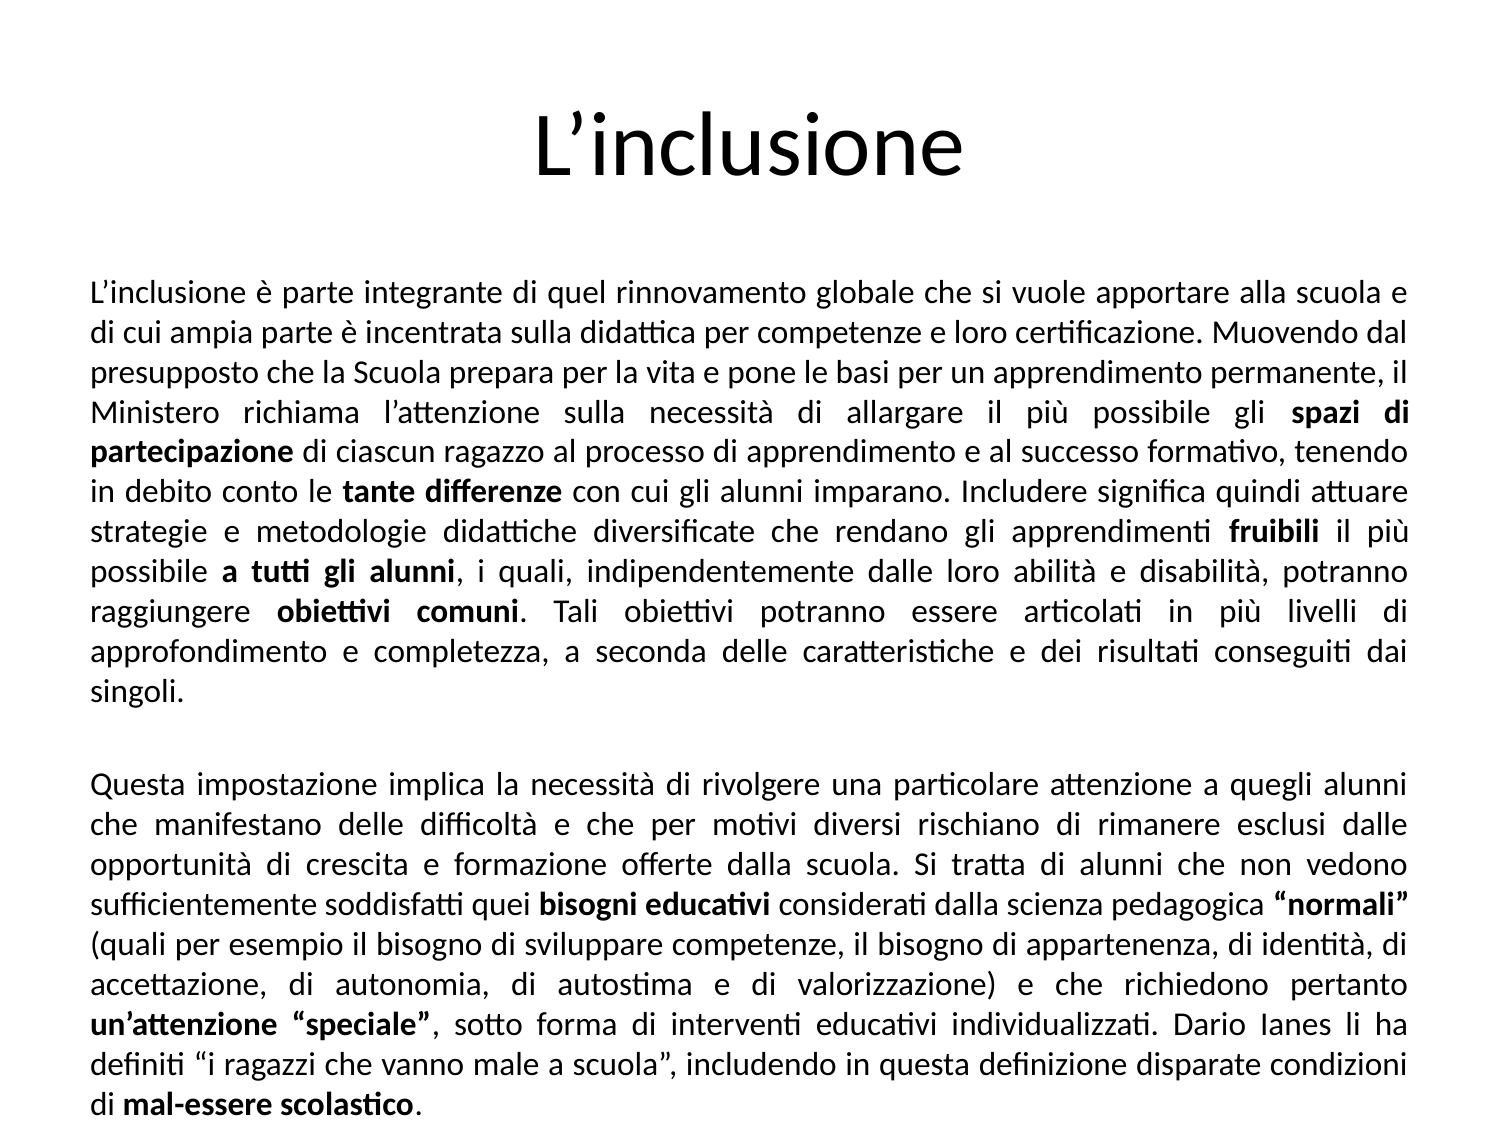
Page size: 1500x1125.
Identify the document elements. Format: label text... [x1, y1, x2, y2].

list L’inclusione è parte integrante di quel rinnovamento globale che si vuole apportare alla scuola e di cui ampia parte è incentrata sulla didattica per competenze e loro certificazione. Muovendo dal presupposto che la Scuola prepara per la vita e pone le basi per un apprendimento permanente, il Ministero richiama l’attenzione sulla necessità di allargare il più possibile gli spazi di partecipazione di ciascun ragazzo al processo di apprendimento e al successo formativo, tenendo in debito conto le tante differenze con cui gli alunni imparano. Includere significa quindi attuare strategie e metodologie didattiche diversificate che rendano gli apprendimenti fruibili il più possibile a tutti gli alunni, i quali, indipendentemente dalle loro abilità e disabilità, potranno raggiungere obiettivi comuni. Tali obiettivi potranno essere articolati in più livelli di approfondimento e completezza, a seconda delle caratteristiche e dei risultati conseguiti dai singoli. Questa impostazione implica la necessità di rivolgere una particolare attenzione a quegli alunni che manifestano delle difficoltà e che per motivi diversi rischiano di rimanere esclusi dalle opportunità di crescita e formazione offerte dalla scuola. Si tratta di alunni che non vedono sufficientemente soddisfatti quei bisogni educativi considerati dalla scienza pedagogica “normali” (quali per esempio il bisogno di sviluppare competenze, il bisogno di appartenenza, di identità, di accettazione, di autonomia, di autostima e di valorizzazione) e che richiedono pertanto un’attenzione “speciale”, sotto forma di interventi educativi individualizzati. Dario Ianes li ha definiti “i ragazzi che vanno male a scuola”, includendo in questa definizione disparate condizioni di mal-essere scolastico. [75, 262, 1425, 1005]
title L’inclusione [75, 45, 1425, 233]
